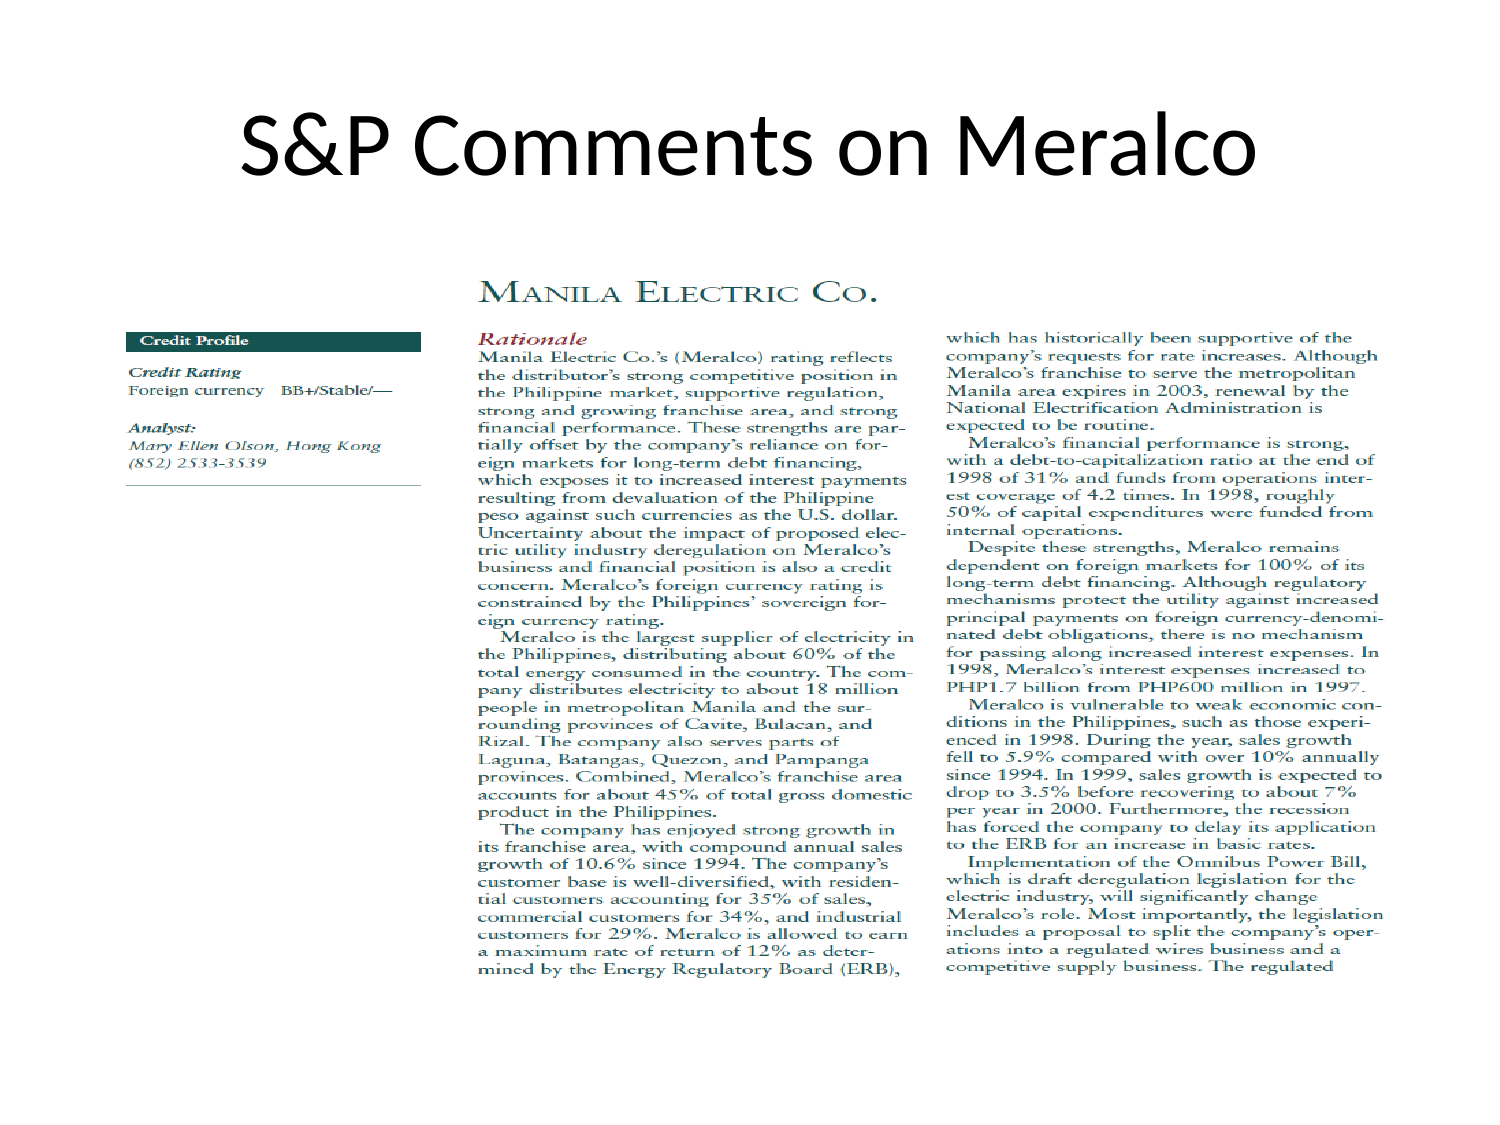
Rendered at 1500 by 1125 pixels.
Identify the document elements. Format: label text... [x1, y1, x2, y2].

title S&P Comments on Meralco [75, 45, 1425, 233]
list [74, 262, 1426, 1006]
